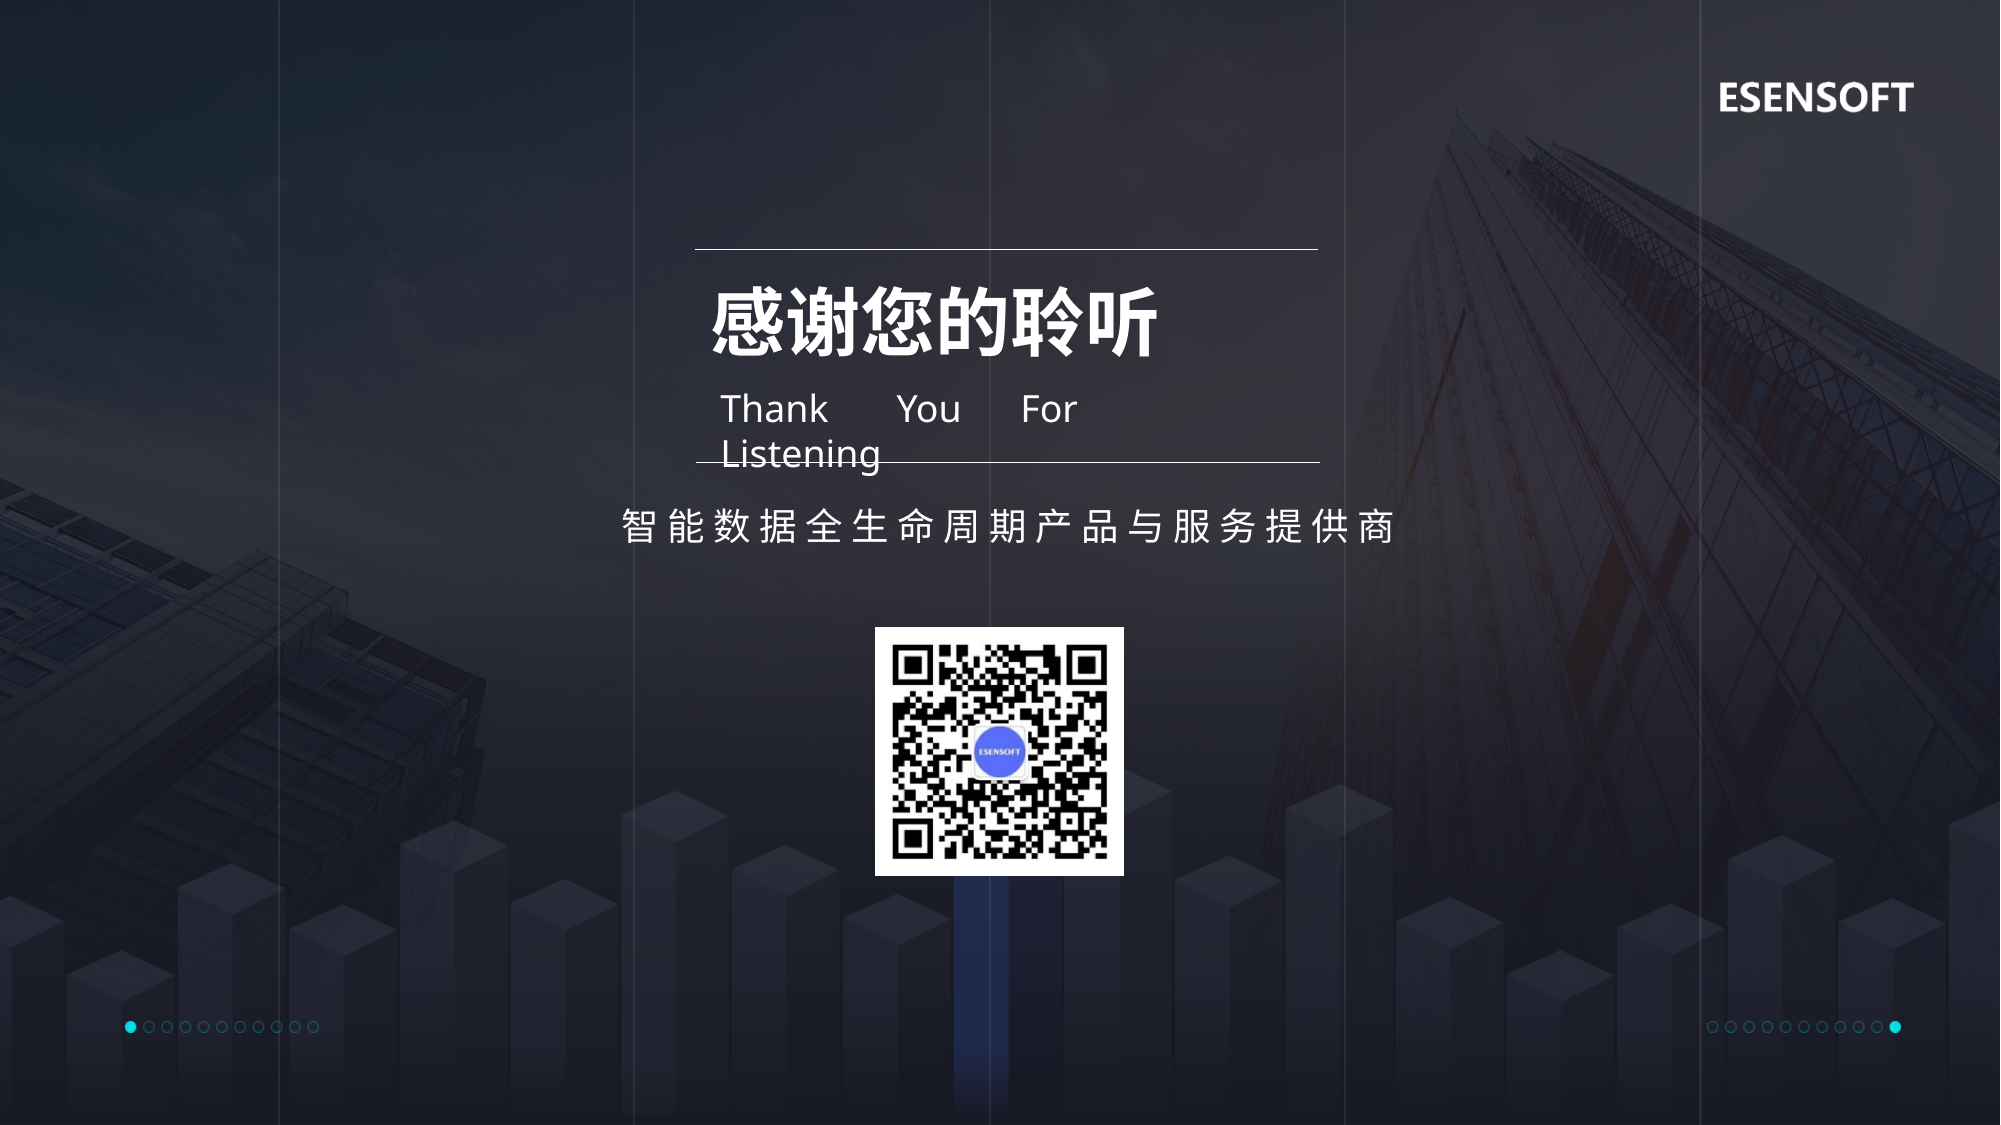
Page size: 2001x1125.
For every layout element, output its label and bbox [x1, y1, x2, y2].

picture [0, 0, 2000, 1125]
text_box [694, 249, 1320, 463]
